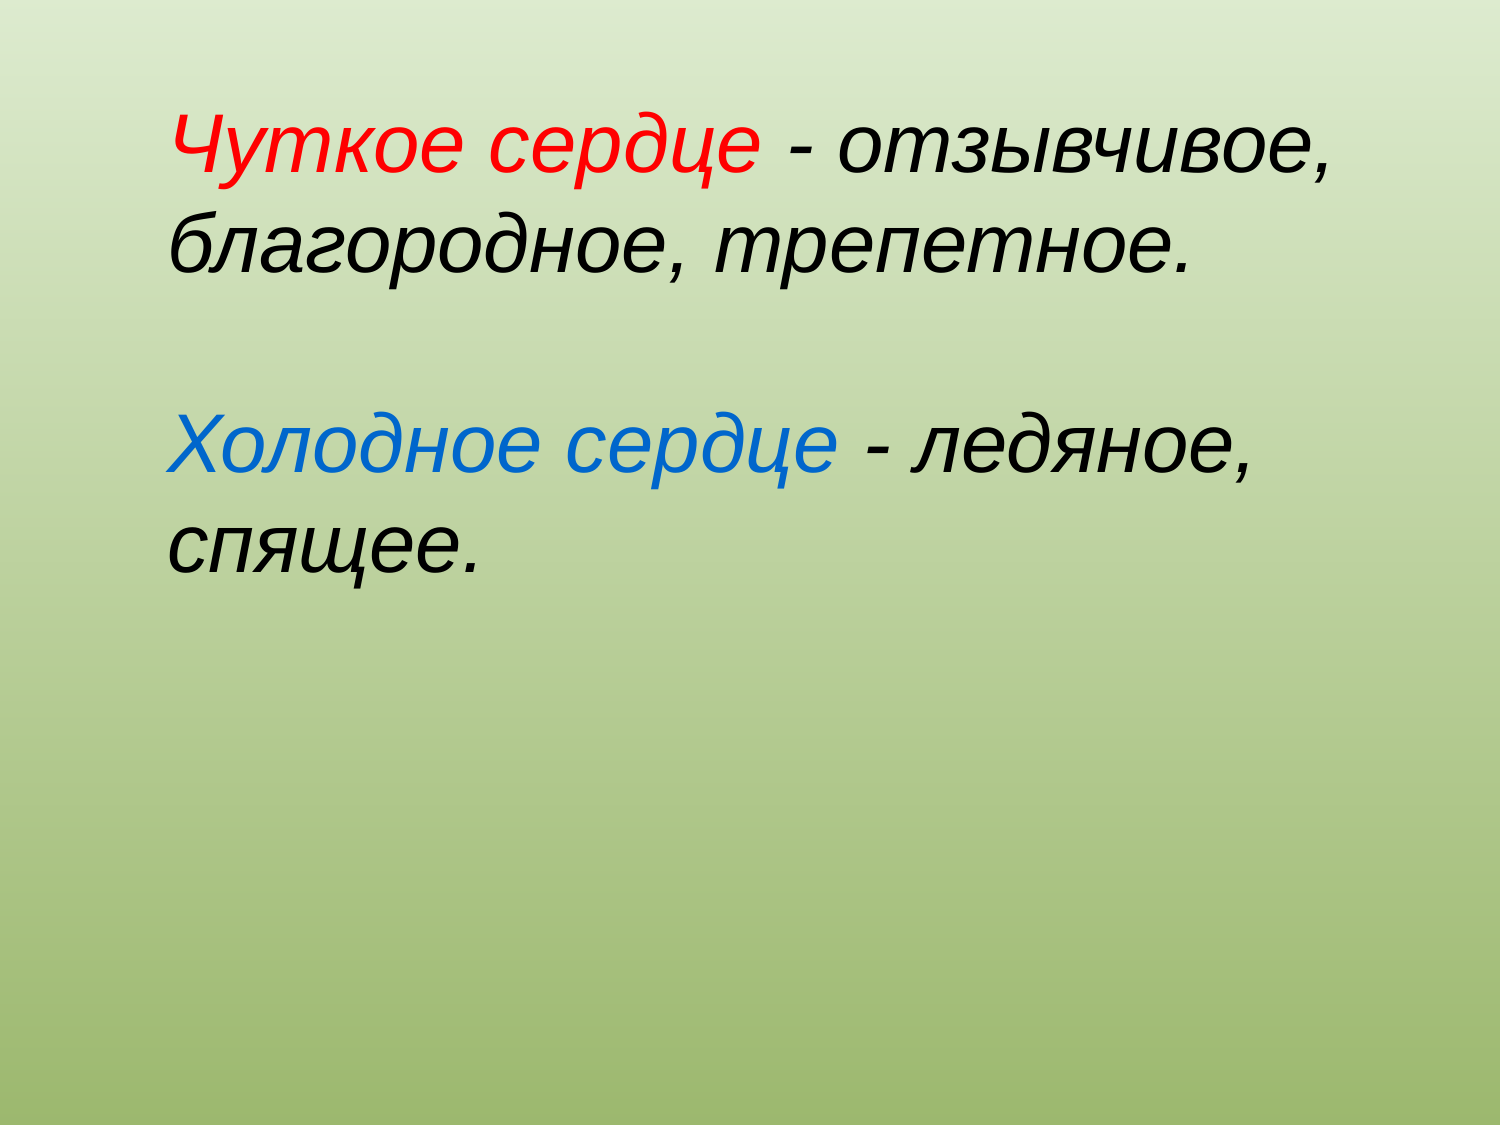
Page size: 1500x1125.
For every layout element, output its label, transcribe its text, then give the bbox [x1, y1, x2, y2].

text_box Чуткое сердце - отзывчивое, благородное, трепетное. Холодное сердце - ледяное, спящее. [152, 82, 1360, 597]
